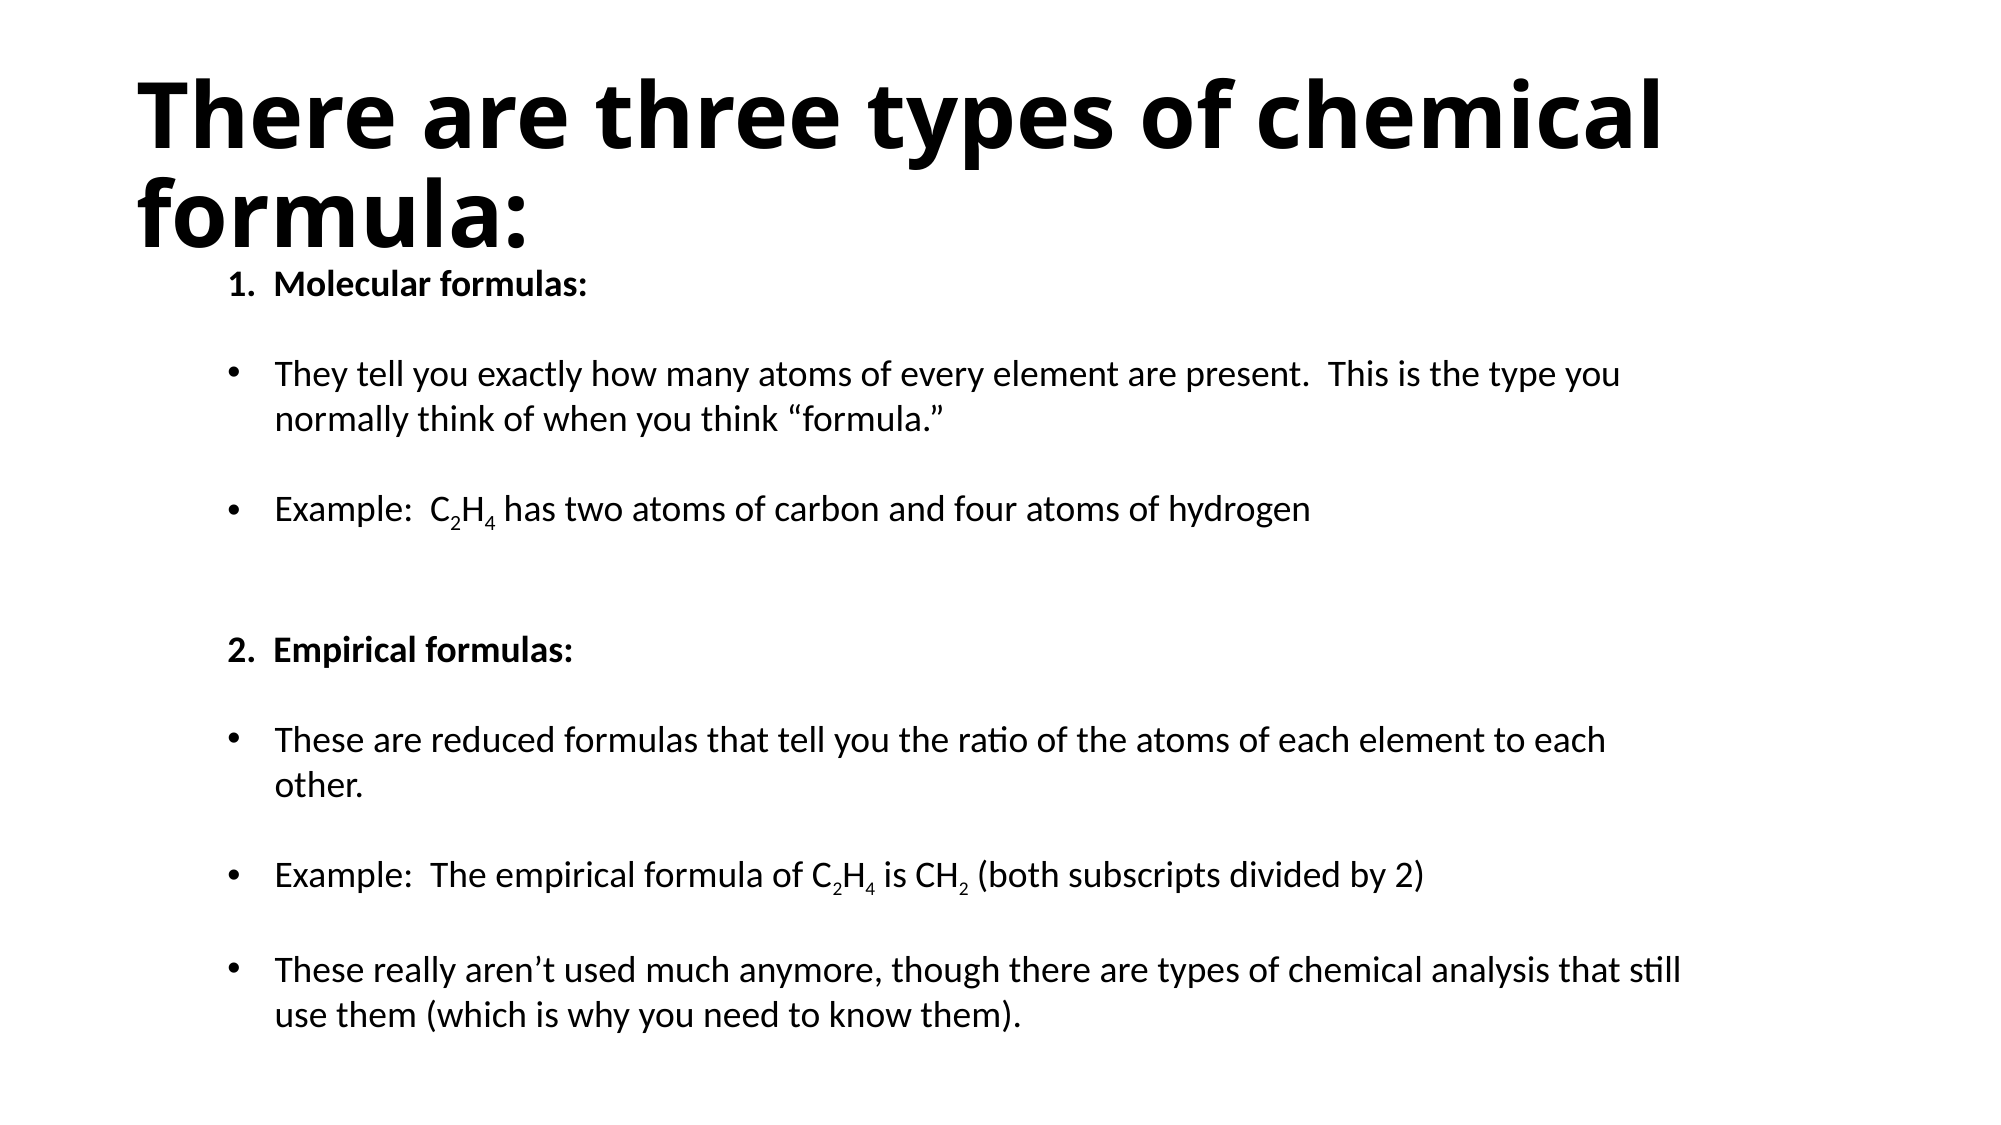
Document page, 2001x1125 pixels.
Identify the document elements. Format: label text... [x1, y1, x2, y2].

text_box 1. Molecular formulas: They tell you exactly how many atoms of every element are present. This is the type you normally think of when you think “formula.” Example: C2H4 has two atoms of carbon and four atoms of hydrogen 2. Empirical formulas: These are reduced formulas that tell you the ratio of the atoms of each element to each other. Example: The empirical formula of C2H4 is CH2 (both subscripts divided by 2) These really aren’t used much anymore, though there are types of chemical analysis that still use them (which is why you need to know them). [212, 251, 1717, 1125]
title There are three types of chemical formula: [121, 59, 1863, 278]
